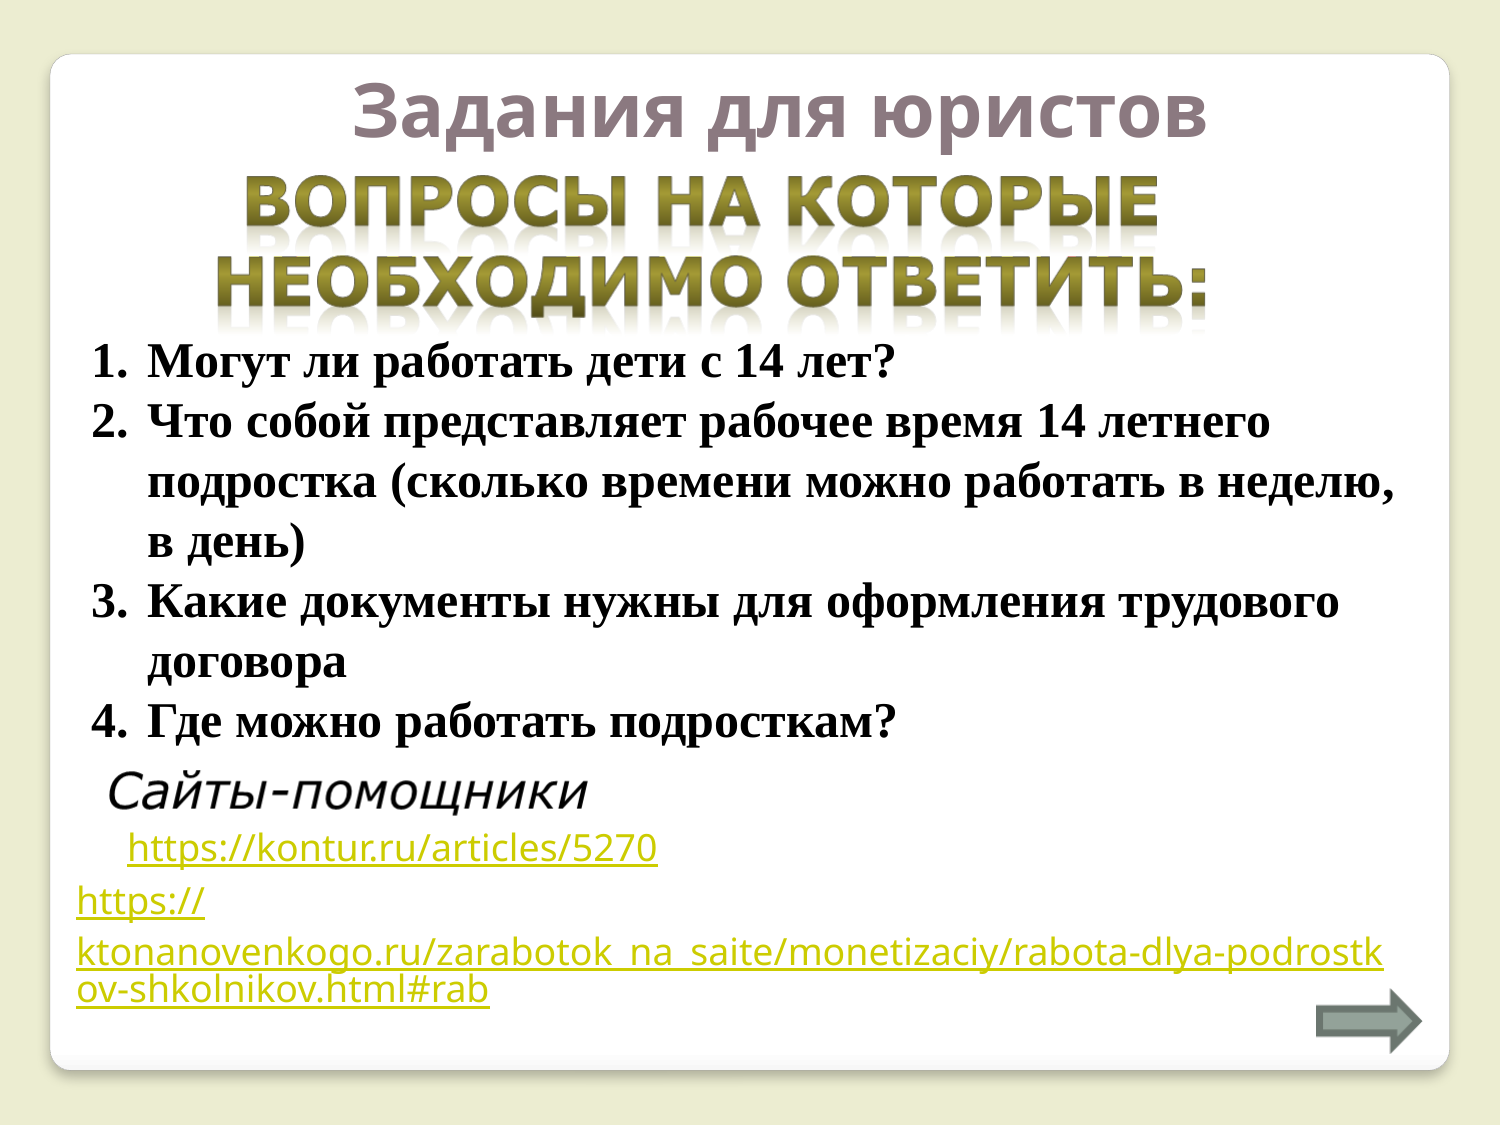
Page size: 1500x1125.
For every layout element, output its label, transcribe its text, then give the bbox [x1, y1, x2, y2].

picture [76, 742, 619, 849]
text_box Могут ли работать дети с 14 лет? Что собой представляет рабочее время 14 летнего подростка (сколько времени можно работать в неделю, в день) Какие документы нужны для оформления трудового договора Где можно работать подросткам? [76, 319, 1447, 755]
picture [1316, 988, 1423, 1054]
text_box Задания для юристов [336, 54, 1226, 137]
text_box https://ktonanovenkogo.ru/zarabotok_na_saite/monetizaciy/rabota-dlya-podrostkov-shkolnikov.html#rab [61, 869, 1402, 1032]
picture [171, 139, 1254, 374]
text_box https://kontur.ru/articles/5270 [112, 816, 673, 869]
